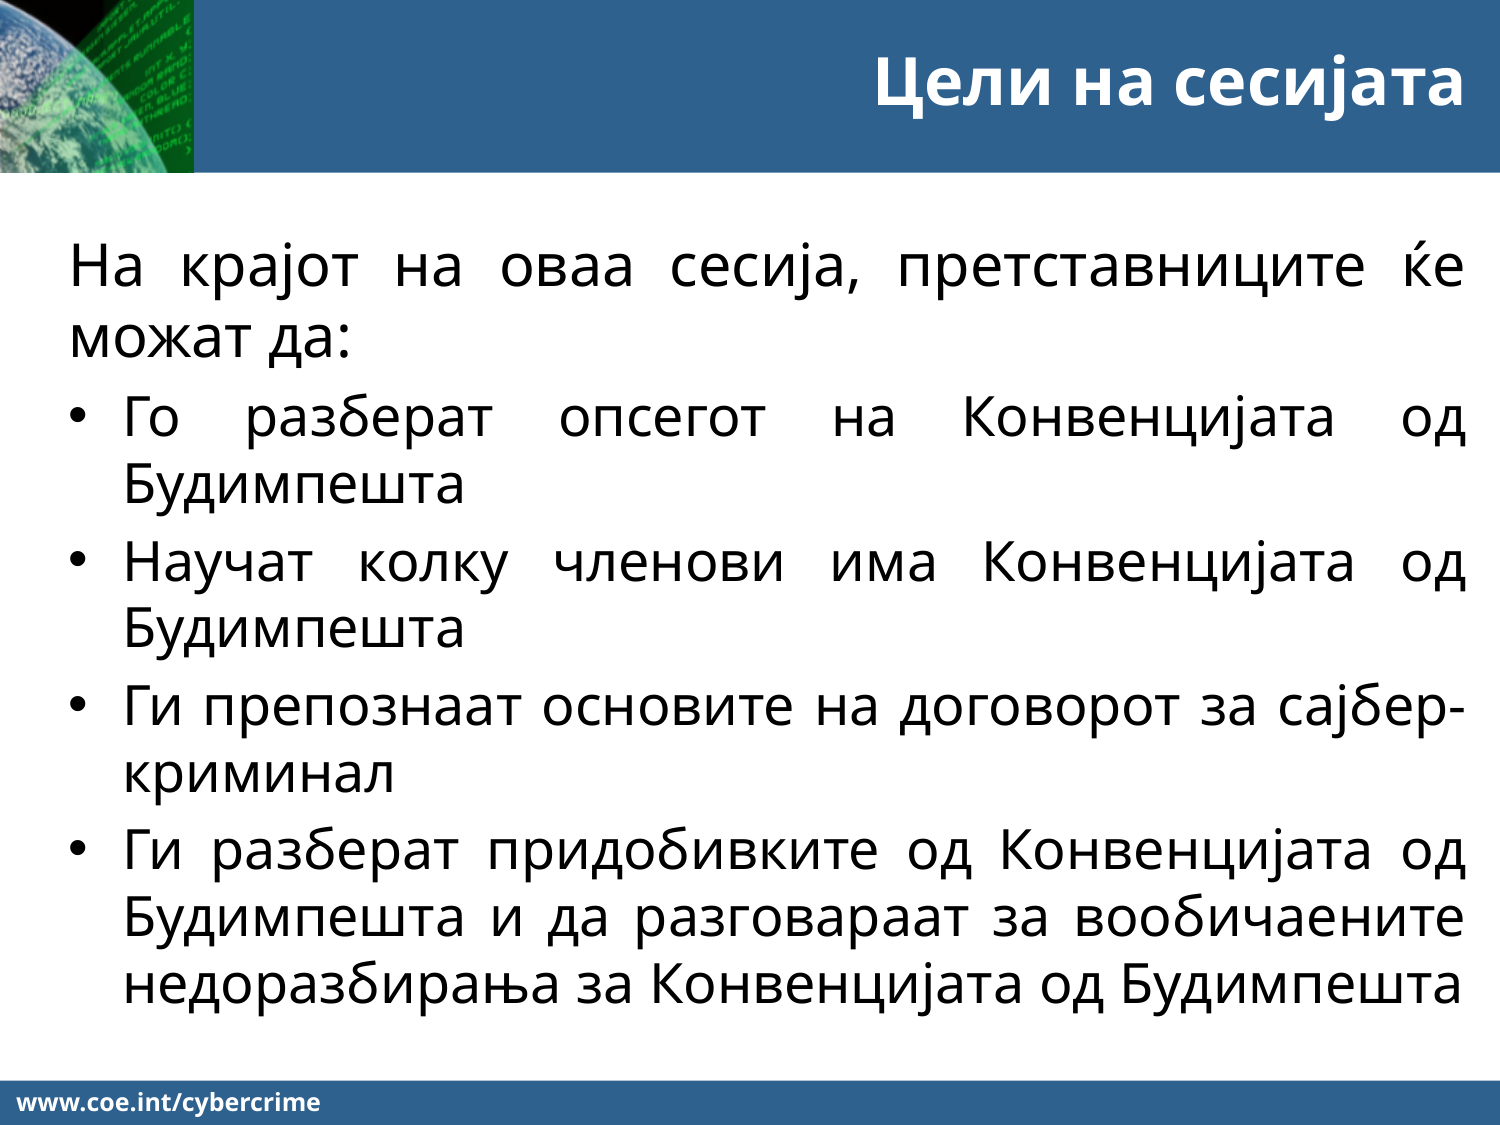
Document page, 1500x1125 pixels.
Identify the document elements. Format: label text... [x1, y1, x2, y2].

list На крајот на оваа сесија, претставниците ќе можат да: Го разберат опсегот на Конвенцијата од Будимпешта Научат колку членови има Конвенцијата од Будимпешта Ги препознаат основите на договорот за сајбер-криминал Ги разберат придобивките од Конвенцијата од Будимпешта и да разговараат за вообичаените недоразбирања за Конвенцијата од Будимпешта [53, 219, 1483, 1080]
picture [0, 0, 194, 173]
text_box [197, 0, 1500, 175]
text_box Цели на сесијата [230, 31, 1483, 126]
text_box www.coe.int/cybercrime [1, 1079, 1500, 1125]
